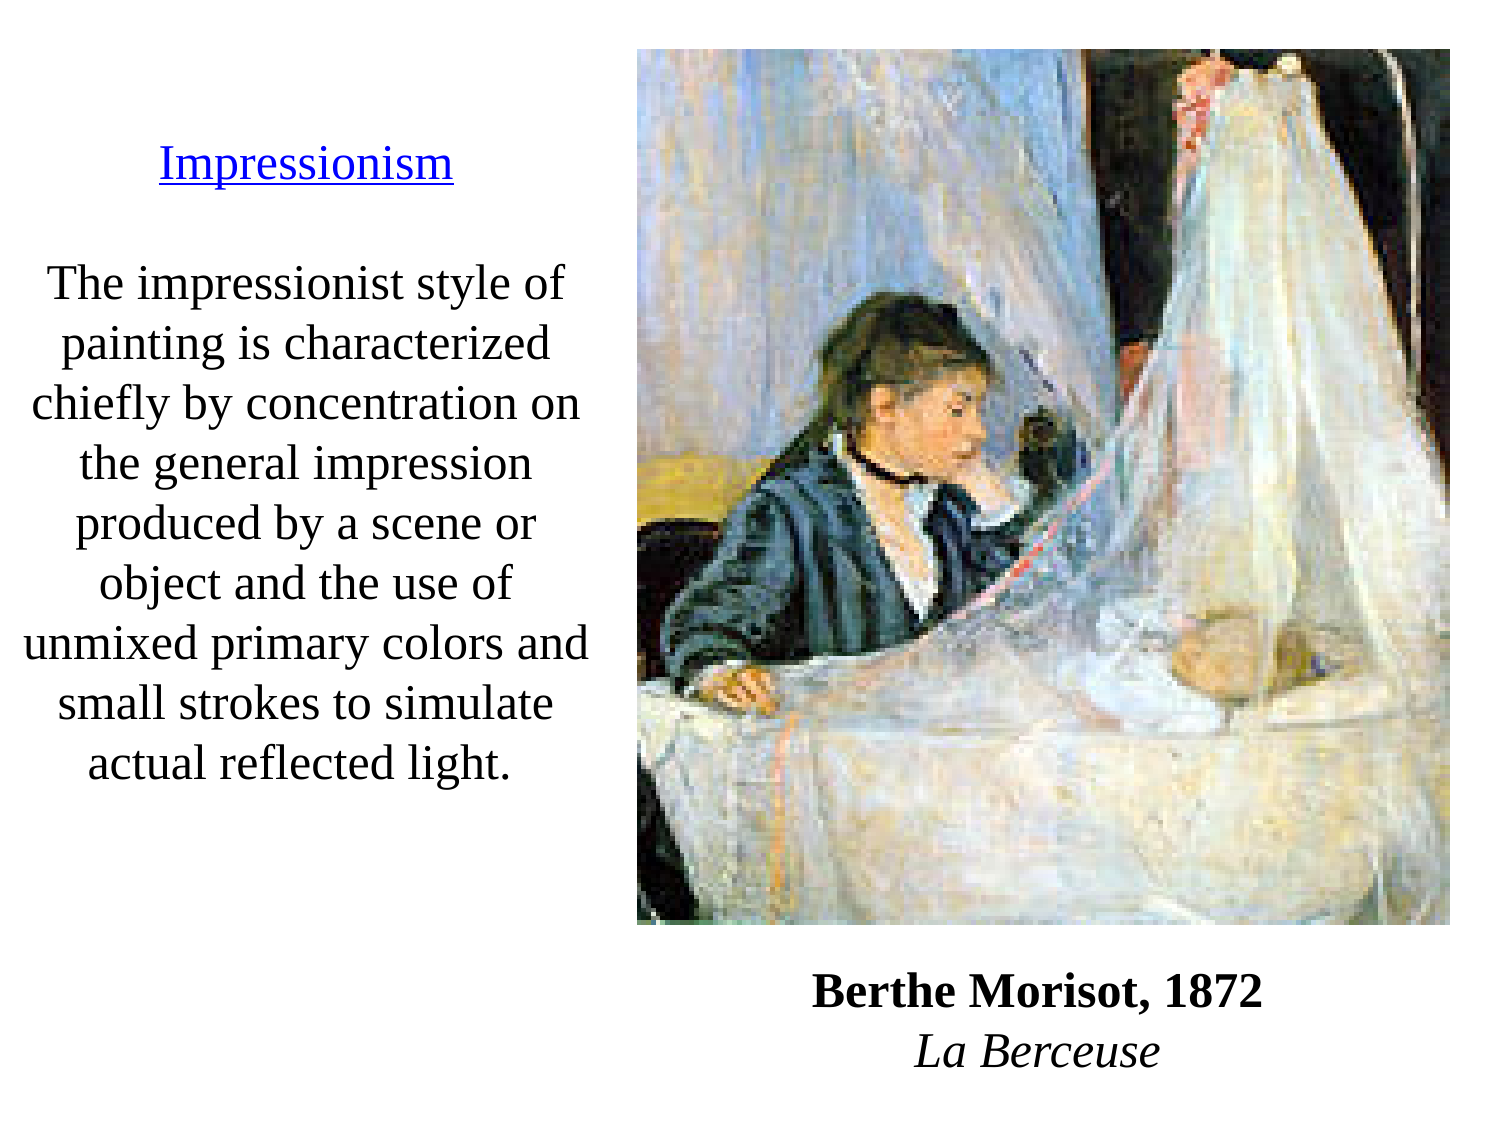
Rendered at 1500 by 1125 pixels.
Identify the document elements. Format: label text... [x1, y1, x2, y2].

text_box Impressionism The impressionist style of painting is characterized chiefly by concentration on the general impression produced by a scene or object and the use of unmixed primary colors and small strokes to simulate actual reflected light. [0, 62, 613, 798]
text_box Berthe Morisot, 1872 La Berceuse [774, 949, 1301, 1085]
picture [637, 49, 1451, 926]
